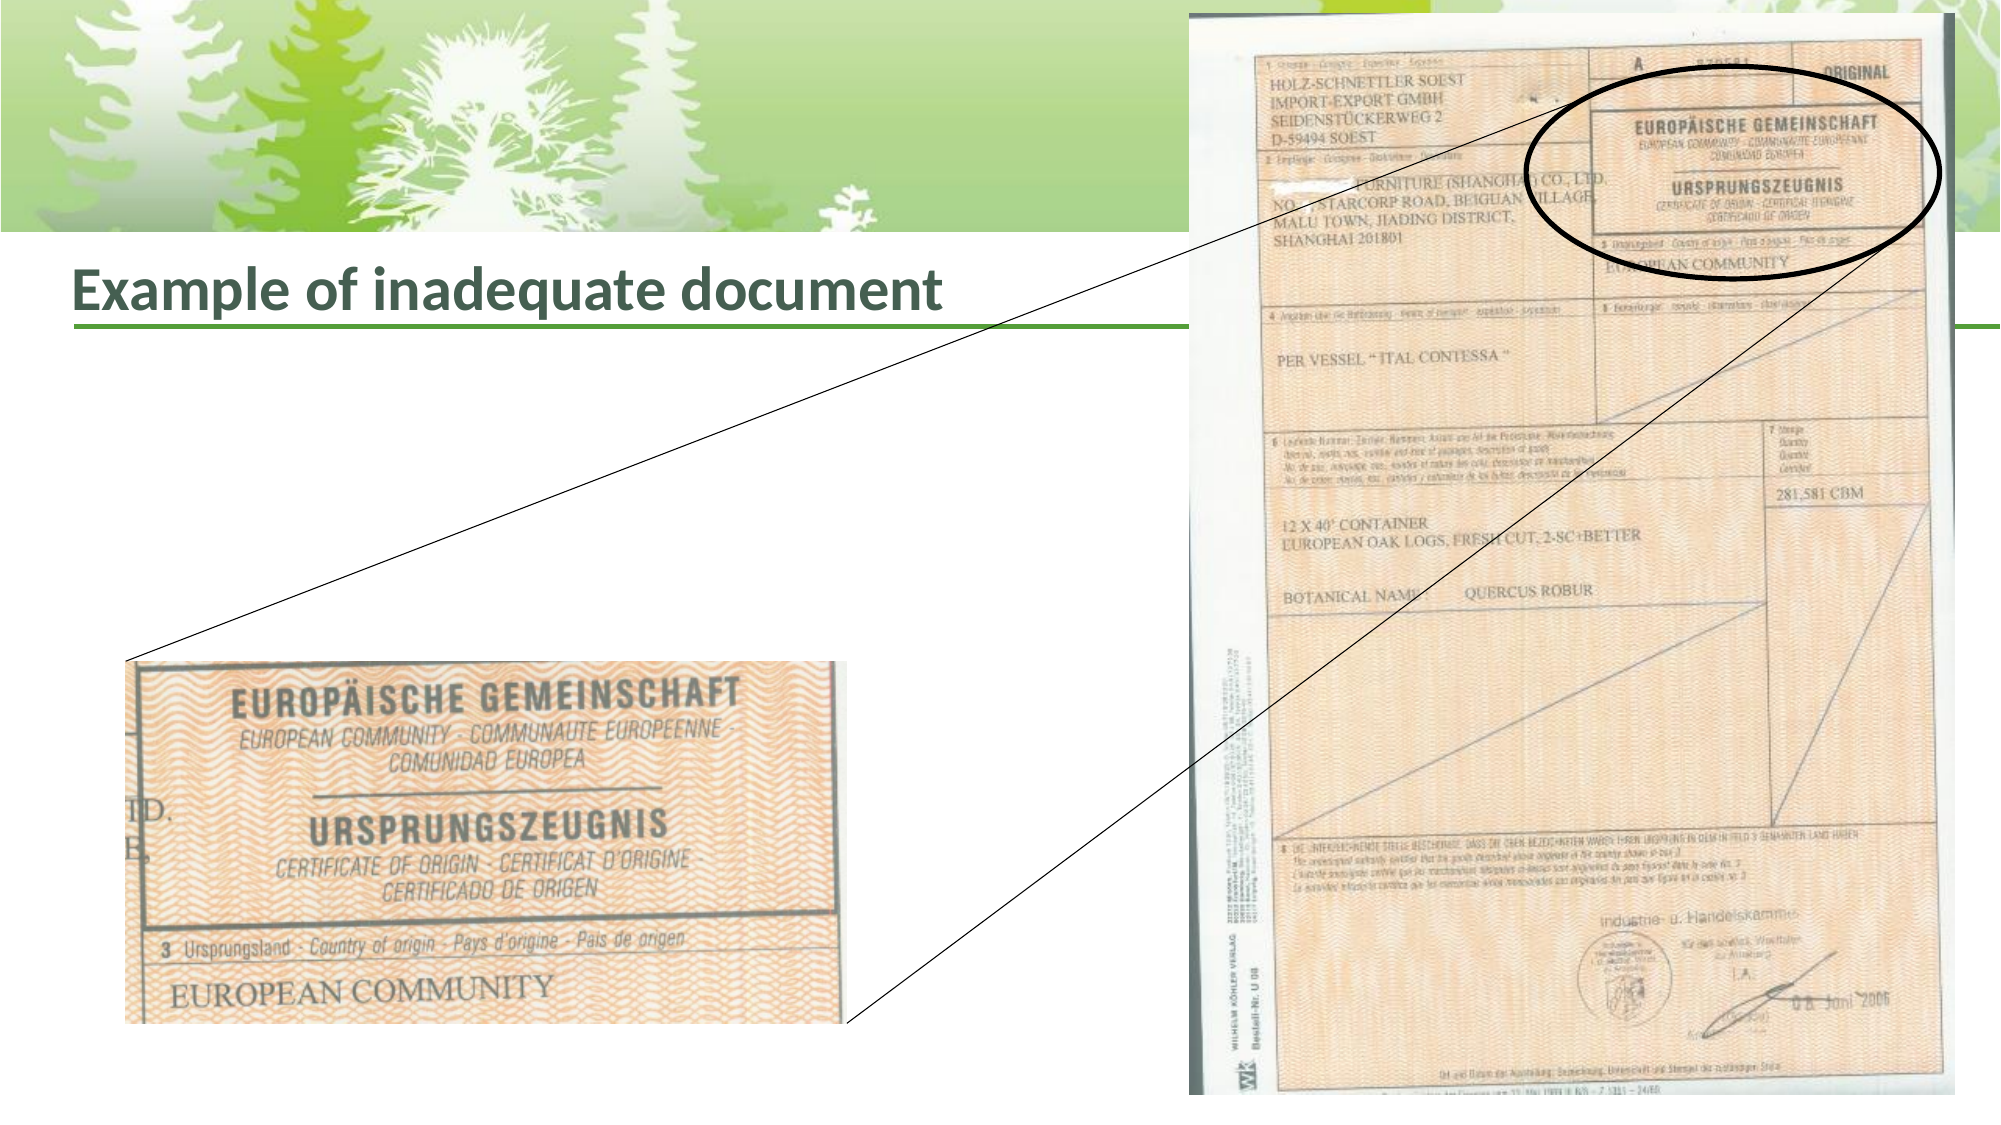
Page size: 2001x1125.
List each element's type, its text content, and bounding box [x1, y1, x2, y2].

picture [0, 0, 2000, 1095]
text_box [125, 13, 1954, 1095]
title Example of inadequate document [56, 181, 125, 399]
